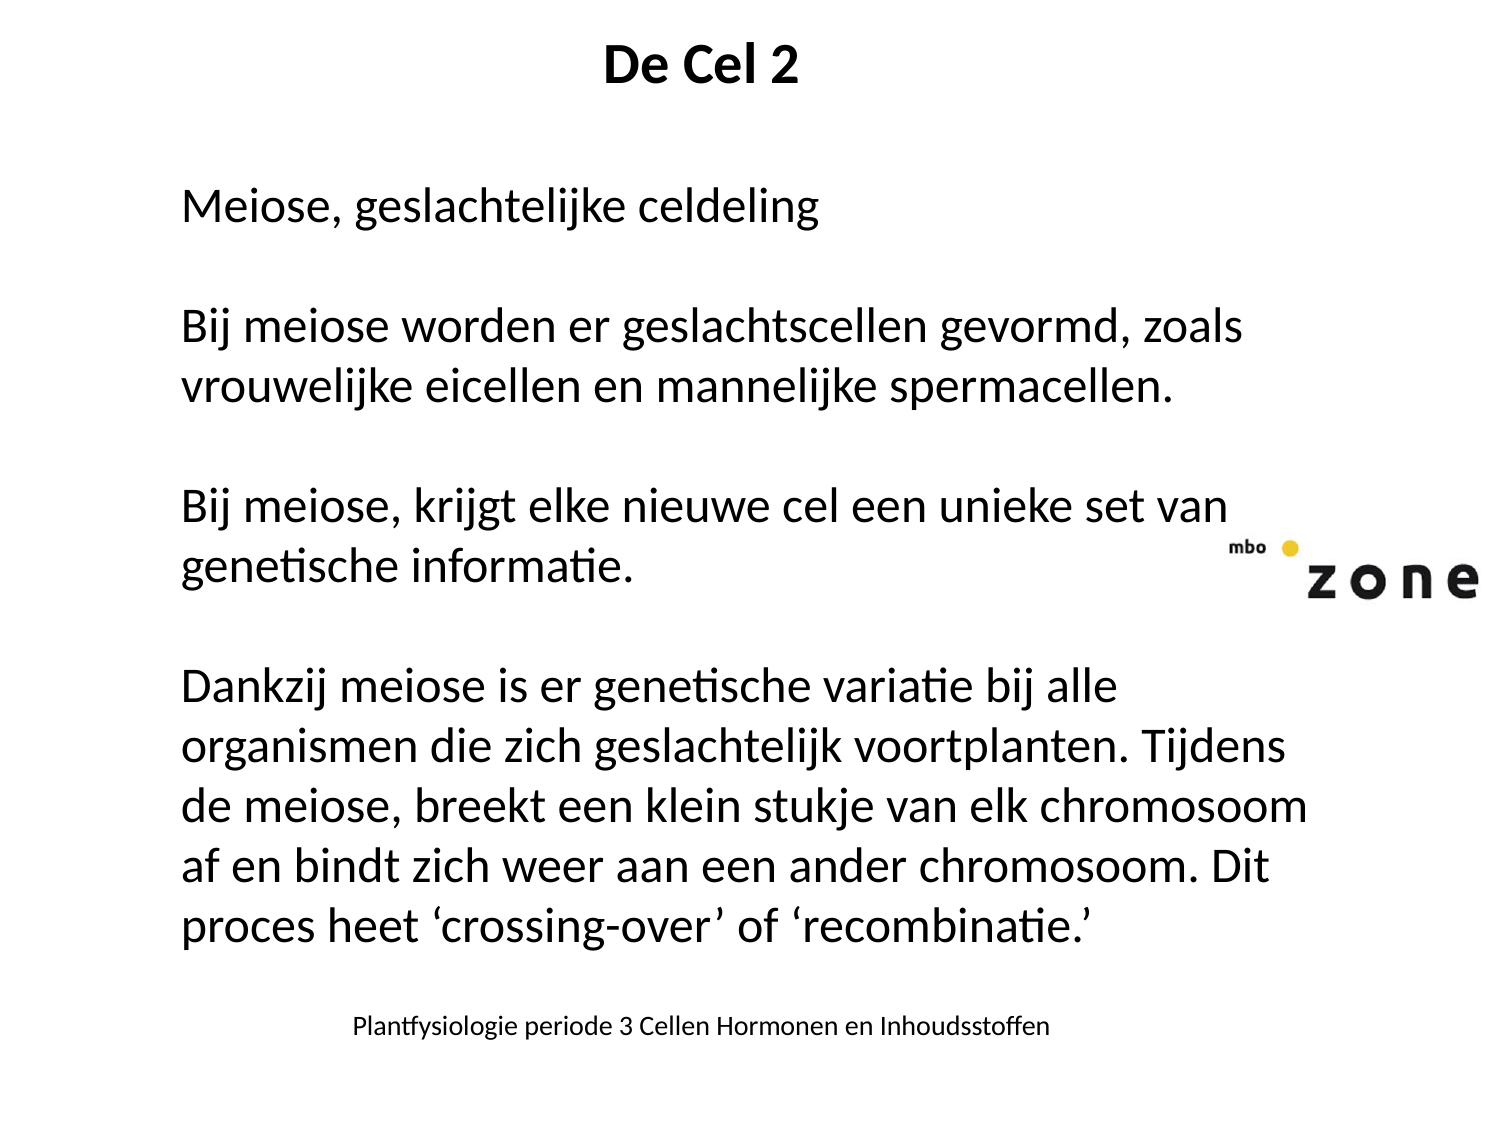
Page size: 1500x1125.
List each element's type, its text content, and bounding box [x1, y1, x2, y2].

text_box Plantfysiologie periode 3 Cellen Hormonen en Inhoudsstoffen [275, 999, 1129, 1049]
text_box Meiose, geslachtelijke celdeling Bij meiose worden er geslachtscellen gevormd, zoals vrouwelijke eicellen en mannelijke spermacellen. Bij meiose, krijgt elke nieuwe cel een unieke set van genetische informatie. Dankzij meiose is er genetische variatie bij alle organismen die zich geslachtelijk voortplanten. Tijdens de meiose, breekt een klein stukje van elk chromosoom af en bindt zich weer aan een ander chromosoom. Dit proces heet ‘crossing-over’ of ‘recombinatie.’ [166, 165, 1363, 961]
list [1210, 495, 1500, 630]
title De Cel 2 [166, 24, 1238, 165]
